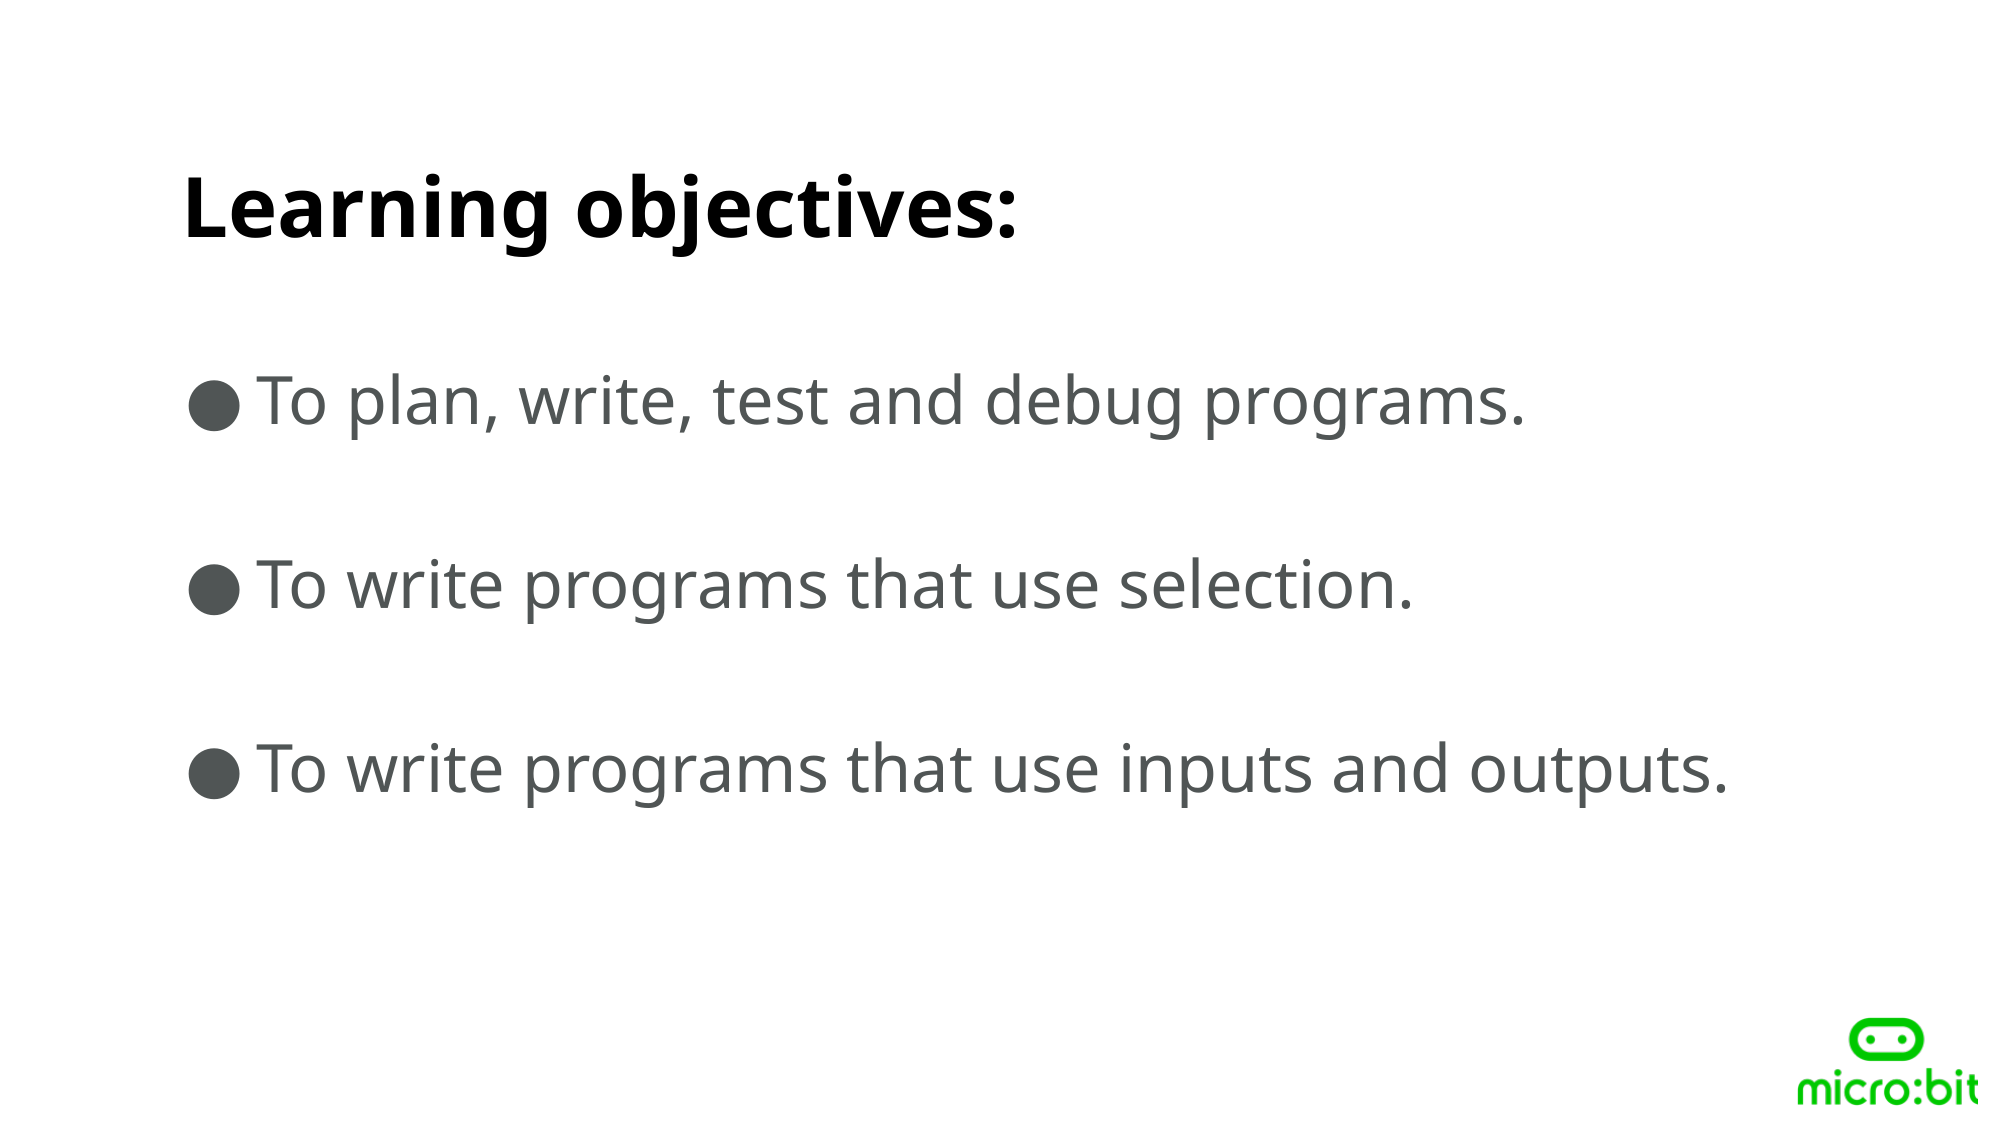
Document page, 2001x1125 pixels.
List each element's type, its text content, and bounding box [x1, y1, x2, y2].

picture [1797, 1017, 1978, 1106]
text_box Learning objectives: To plan, write, test and debug programs. To write programs that use selection. To write programs that use inputs and outputs. [166, 60, 1918, 884]
